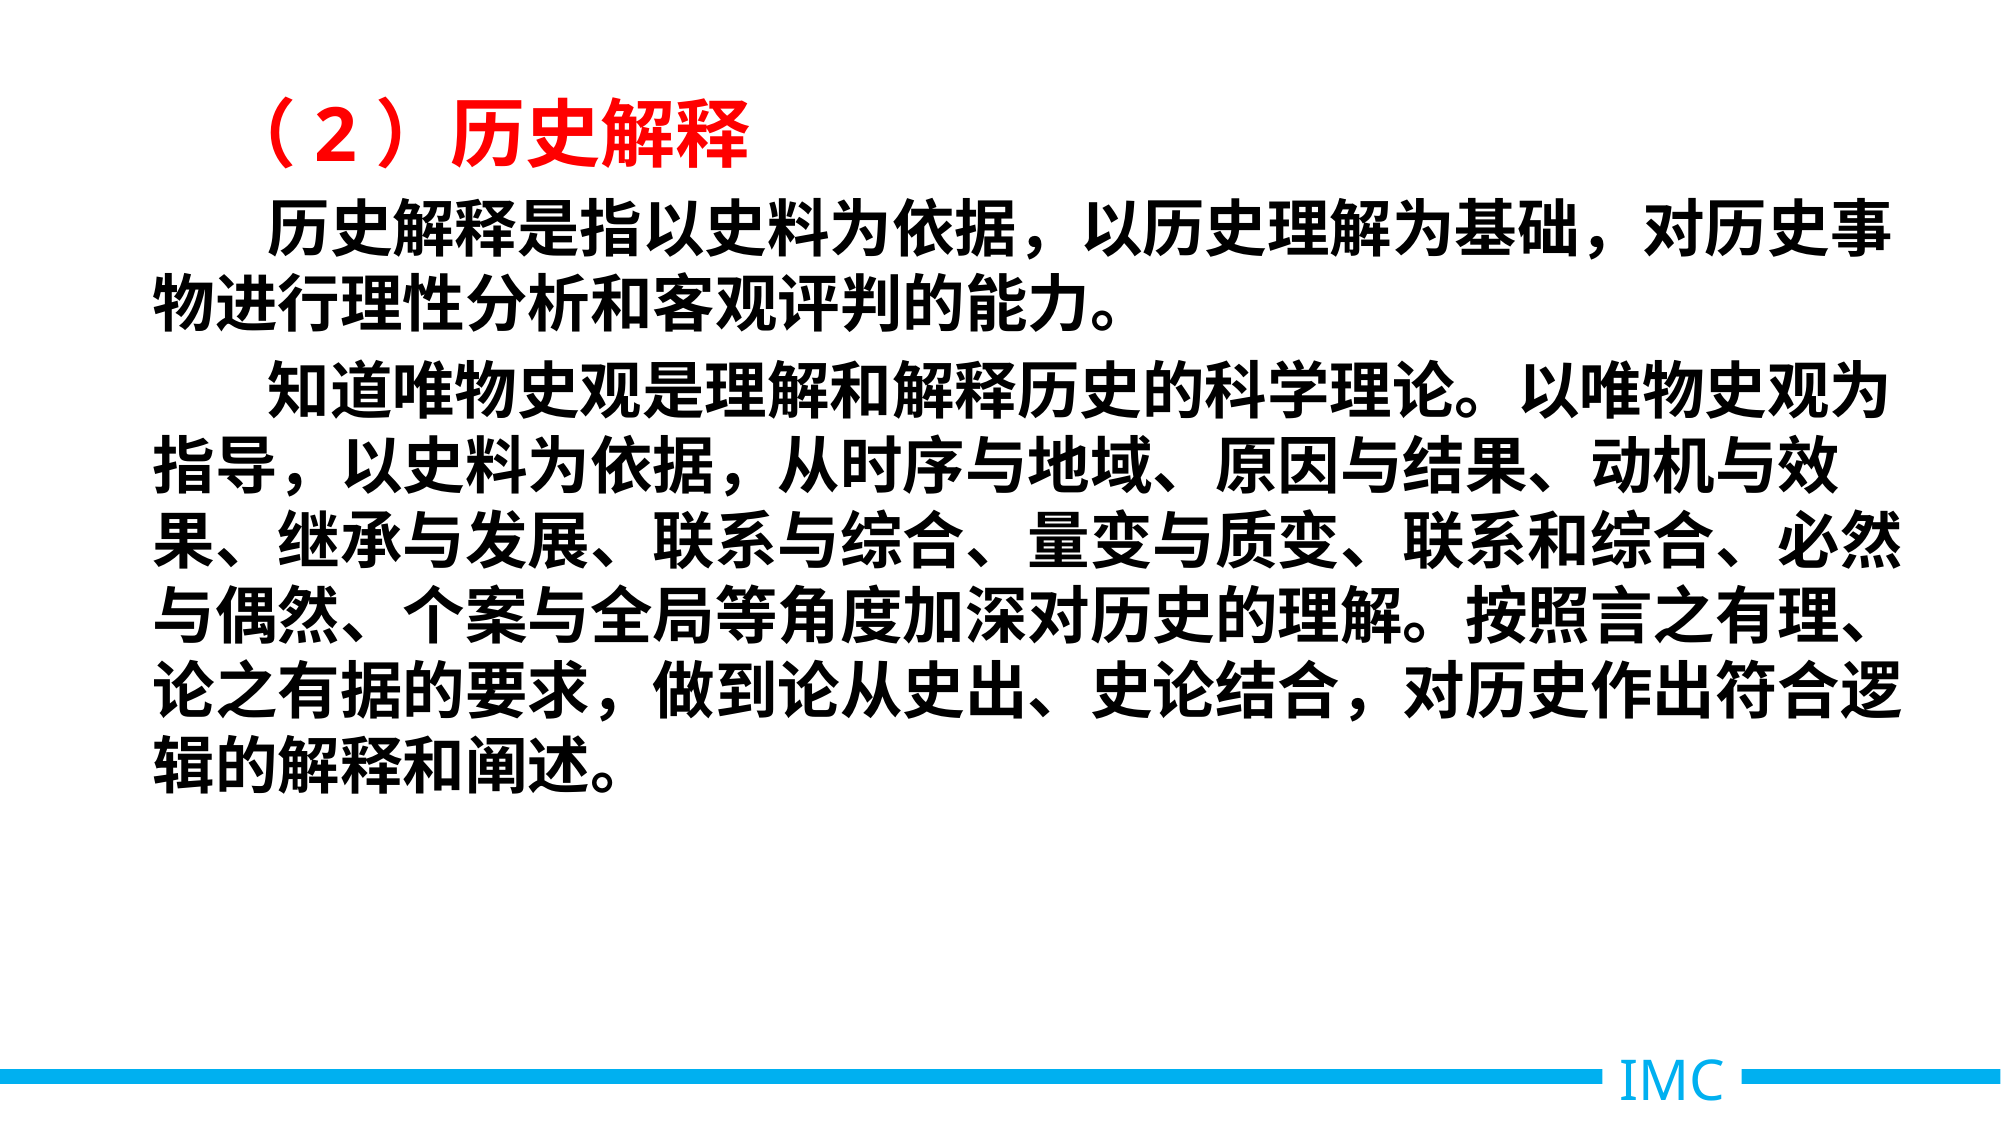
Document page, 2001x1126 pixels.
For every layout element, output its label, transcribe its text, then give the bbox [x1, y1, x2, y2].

list （2）历史解释 历史解释是指以史料为依据，以历史理解为基础，对历史事物进行理性分析和客观评判的能力。 知道唯物史观是理解和解释历史的科学理论。以唯物史观为指导，以史料为依据，从时序与地域、原因与结果、动机与效果、继承与发展、联系与综合、量变与质变、联系和综合、必然与偶然、个案与全局等角度加深对历史的理解。按照言之有理、论之有据的要求，做到论从史出、史论结合，对历史作出符合逻辑的解释和阐述。 [135, 77, 1933, 858]
